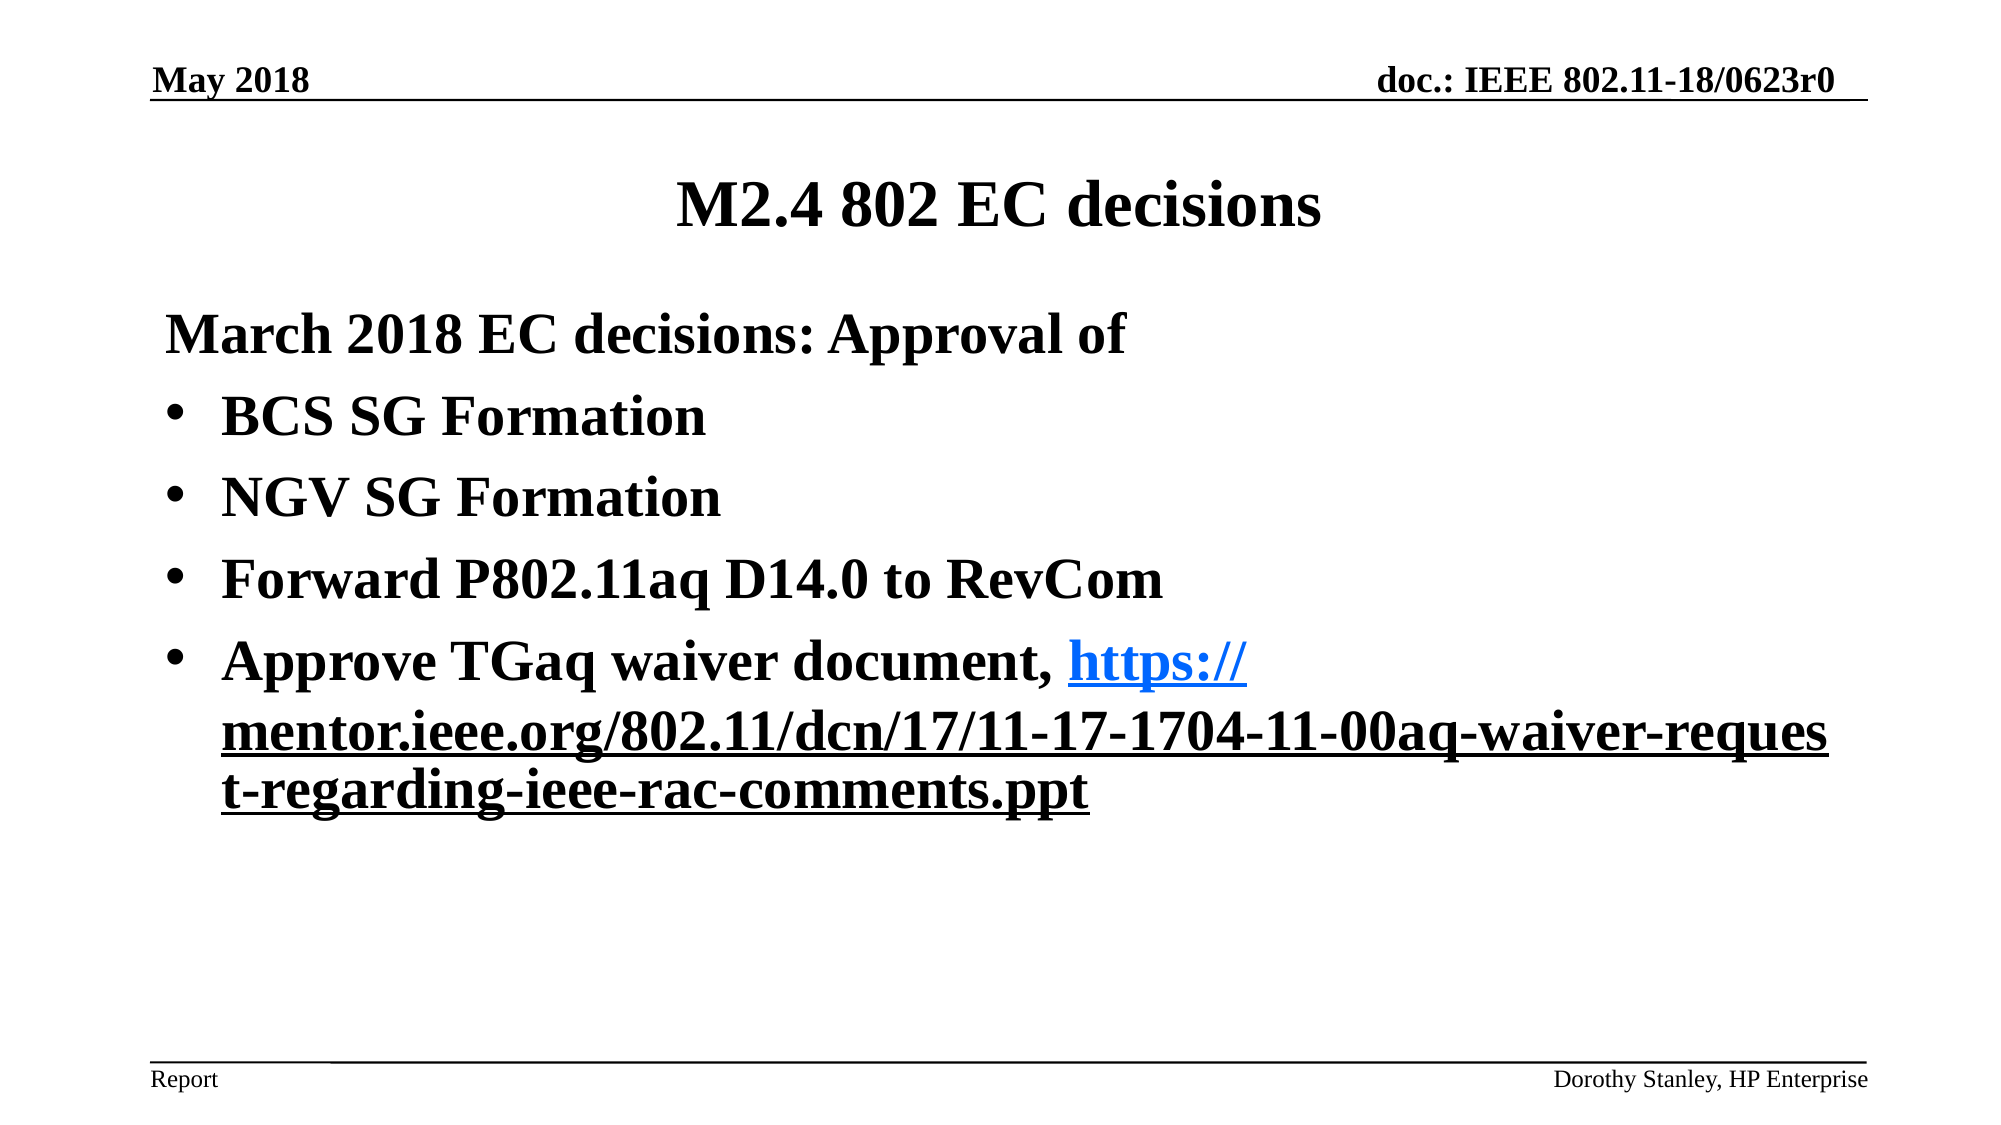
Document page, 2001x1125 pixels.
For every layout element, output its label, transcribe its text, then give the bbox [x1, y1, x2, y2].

footer Dorothy Stanley, HP Enterprise [1512, 1061, 1869, 1093]
list March 2018 EC decisions: Approval of BCS SG Formation NGV SG Formation Forward P802.11aq D14.0 to RevCom Approve TGaq waiver document, https://mentor.ieee.org/802.11/dcn/17/11-17-1704-11-00aq-waiver-request-regarding-ieee-rac-comments.ppt [150, 287, 1850, 963]
title M2.4 802 EC decisions [150, 112, 1850, 287]
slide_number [152, 54, 406, 101]
